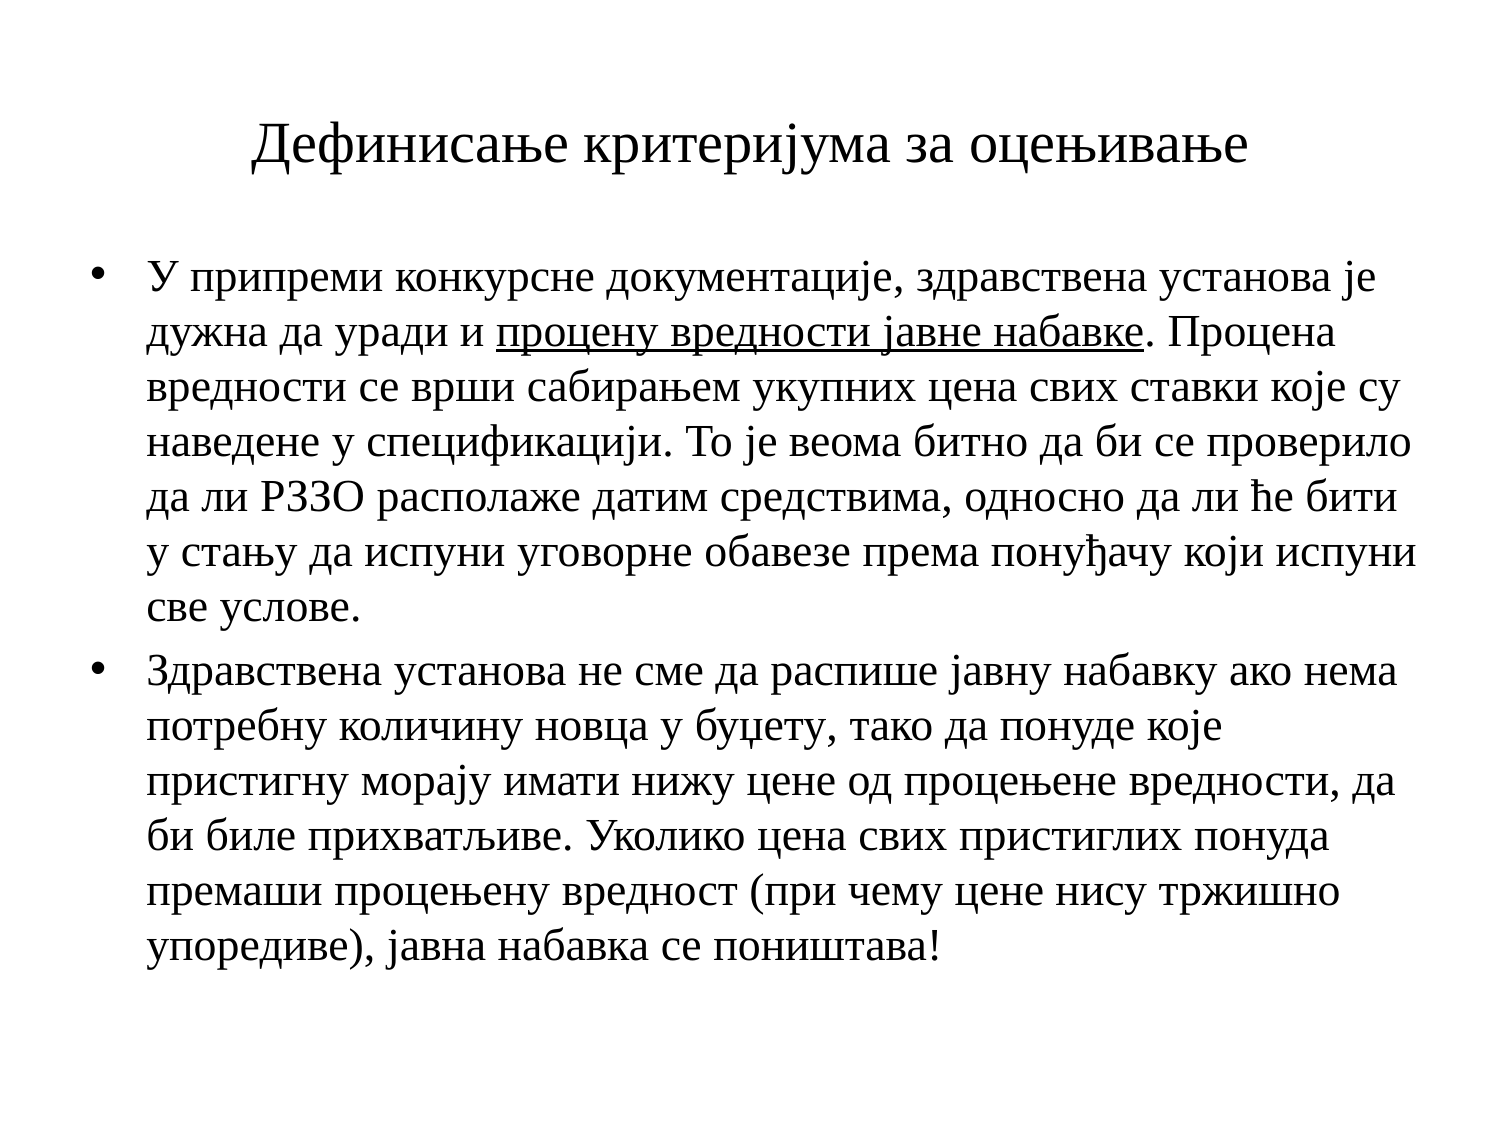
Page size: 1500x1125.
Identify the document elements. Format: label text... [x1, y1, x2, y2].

list У припреми конкурсне документације, здравствена установа је дужна да уради и процену вредности јавне набавке. Процена вредности се врши сабирањем укупних цена свих ставки које су наведене у спецификацији. То је веома битно да би се проверило да ли РЗЗО располаже датим средствима, односно да ли ће бити у стању да испуни уговорне обавезе према понуђачу који испуни све услове. Здравствена установа не сме да распише јавну набавку ако нема потребну количину новца у буџету, тако да понуде које пристигну морају имати нижу цене од процењене вредности, да би биле прихватљиве. Уколико цена свих пристиглих понуда премаши процењену вредност (при чему цене нису тржишно упоредиве), јавна набавка се поништава! [75, 238, 1447, 1024]
title Дефинисање критеријума за оцењивање [75, 45, 1425, 233]
